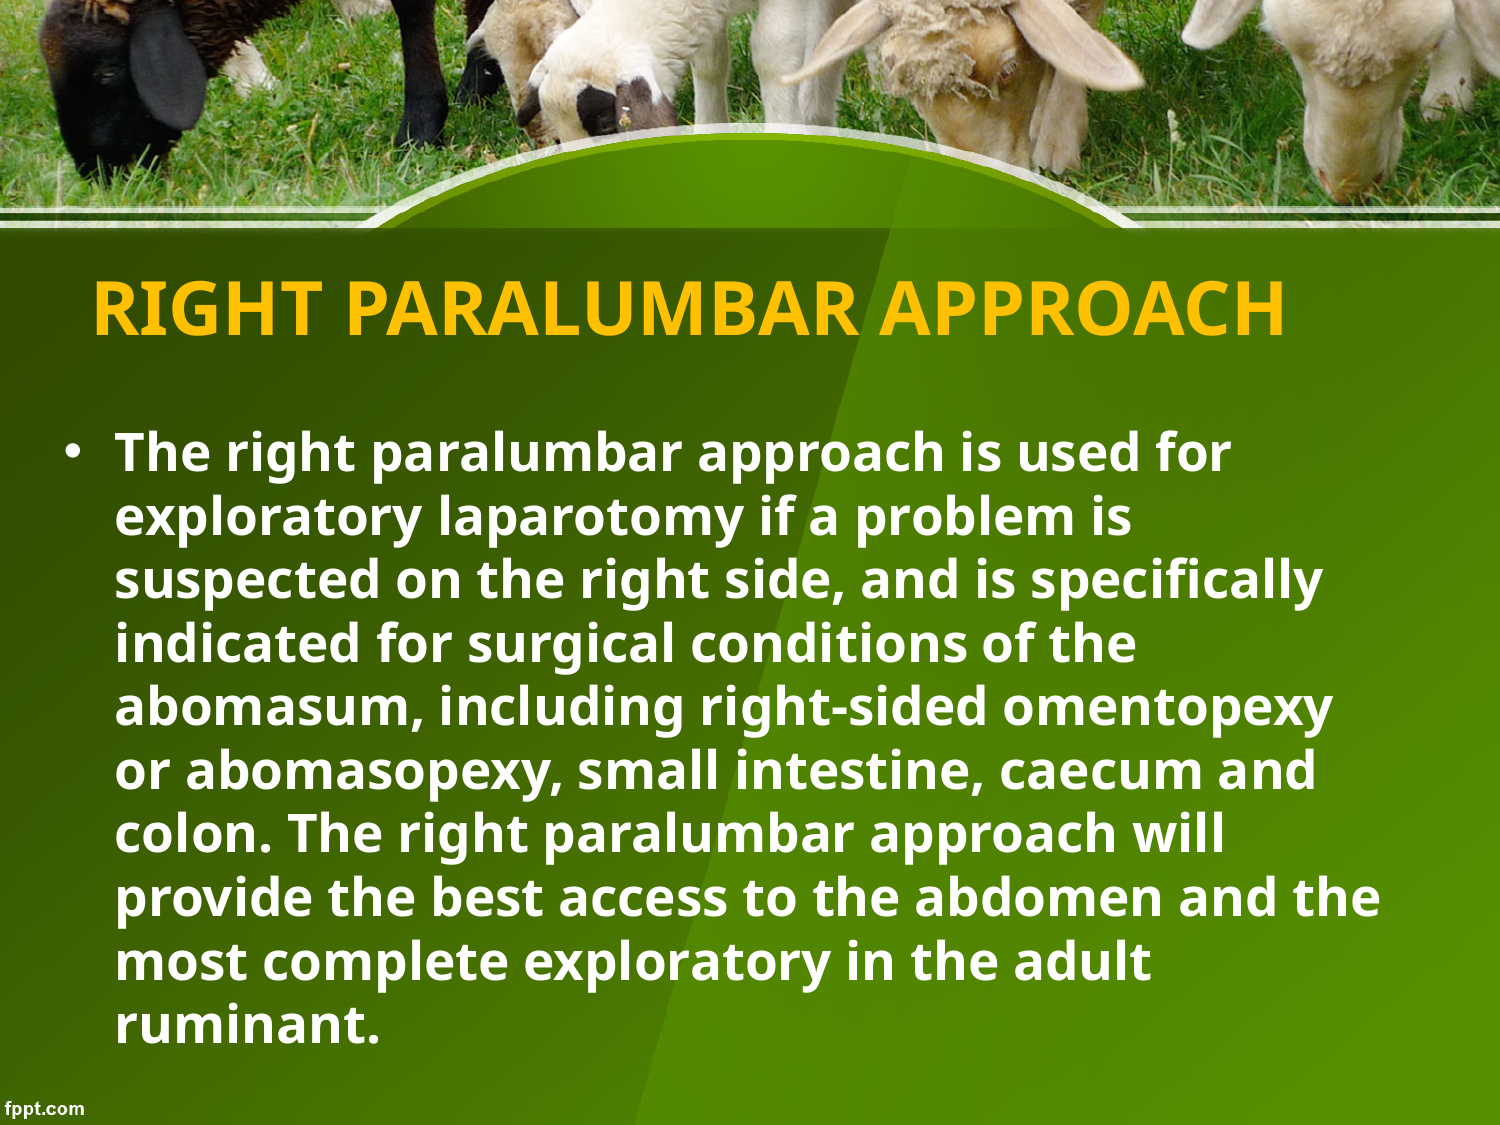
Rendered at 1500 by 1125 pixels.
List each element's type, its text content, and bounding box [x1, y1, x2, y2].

picture [0, 0, 1500, 1125]
list The right paralumbar approach is used for exploratory laparotomy if a problem is suspected on the right side, and is specifically indicated for surgical conditions of the abomasum, including right-sided omentopexy or abomasopexy, small intestine, caecum and colon. The right paralumbar approach will provide the best access to the abdomen and the most complete exploratory in the adult ruminant. [48, 337, 1399, 1064]
title RIGHT PARALUMBAR APPROACH [75, 211, 1425, 400]
